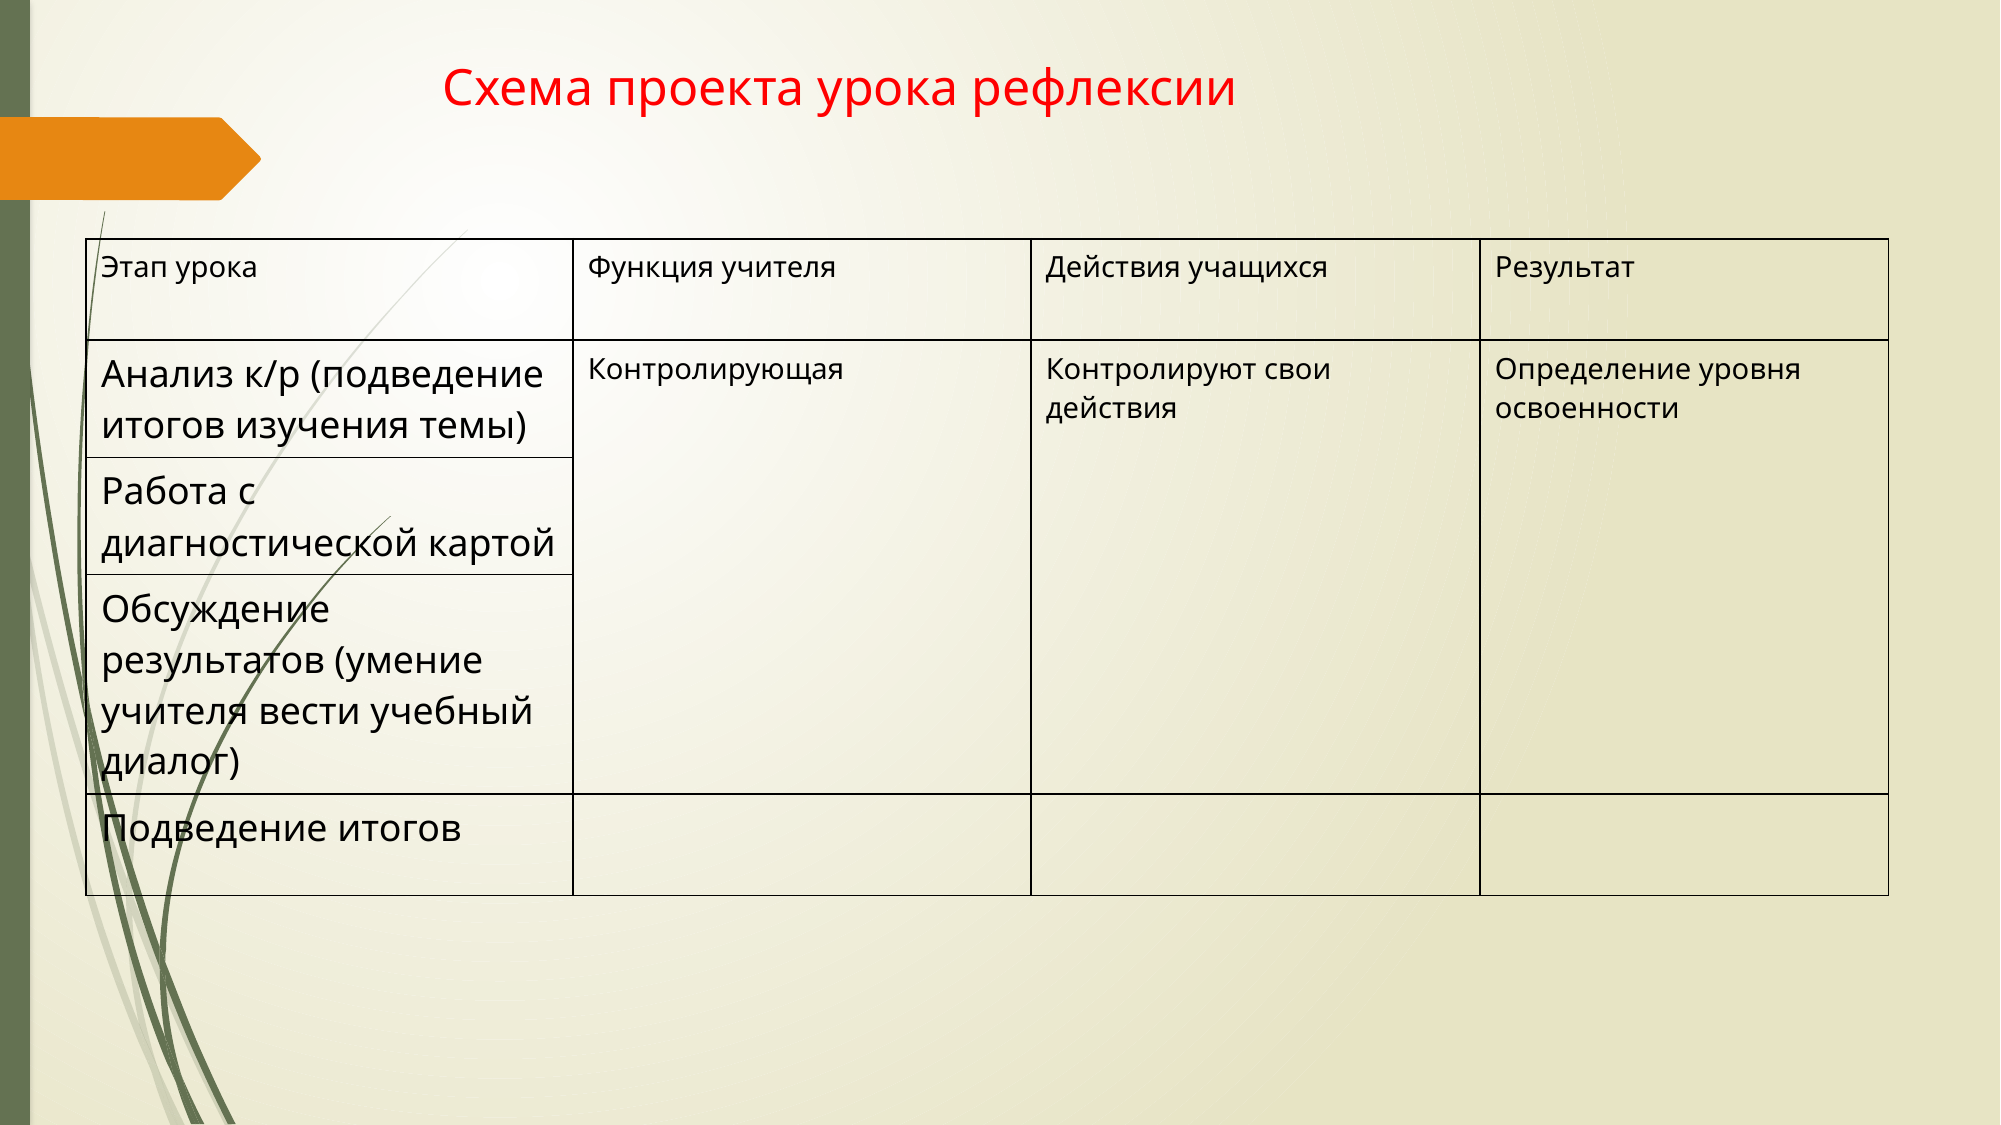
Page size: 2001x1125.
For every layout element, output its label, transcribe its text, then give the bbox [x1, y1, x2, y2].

table_header Результат [1481, 240, 1888, 339]
table_cell [574, 795, 1030, 895]
table_cell Анализ к/р (подведение итогов изучения темы) [87, 341, 572, 457]
table_header Функция учителя [574, 240, 1030, 339]
table_cell [1032, 795, 1479, 895]
table_cell Контролируют свои действия [1032, 341, 1479, 793]
title Схема проекта урока рефлексии [427, 47, 1890, 128]
table_cell Работа с диагностической картой [87, 458, 572, 574]
table_cell Контролирующая [574, 341, 1030, 793]
table_cell Подведение итогов [87, 795, 572, 895]
table_header Действия учащихся [1032, 240, 1479, 339]
table_cell [1481, 795, 1888, 895]
table_cell Определение уровня освоенности [1481, 341, 1888, 793]
table_header Этап урока [87, 240, 572, 339]
table_cell Обсуждение результатов (умение учителя вести учебный диалог) [87, 575, 572, 793]
